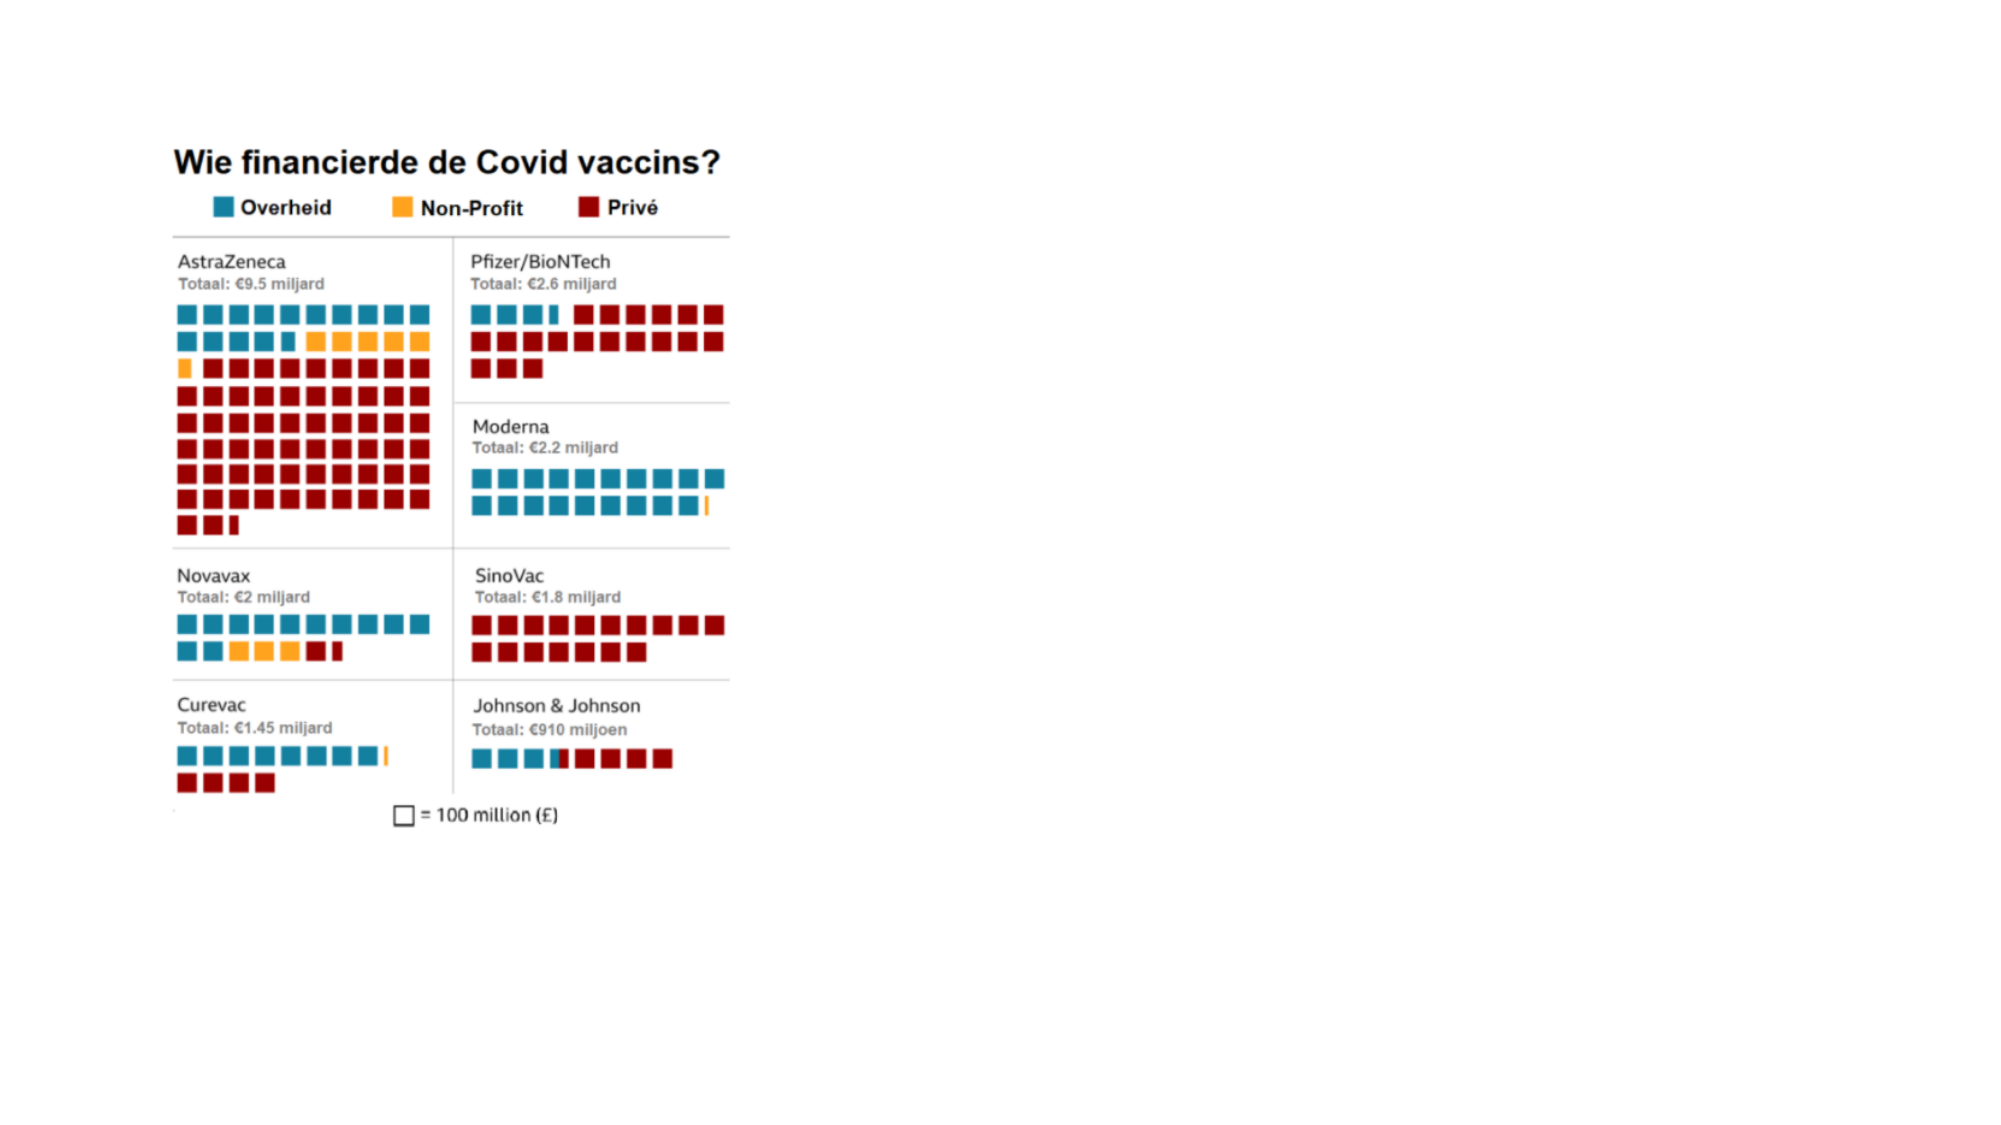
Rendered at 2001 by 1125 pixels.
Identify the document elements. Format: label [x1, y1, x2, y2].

list [149, 125, 740, 840]
